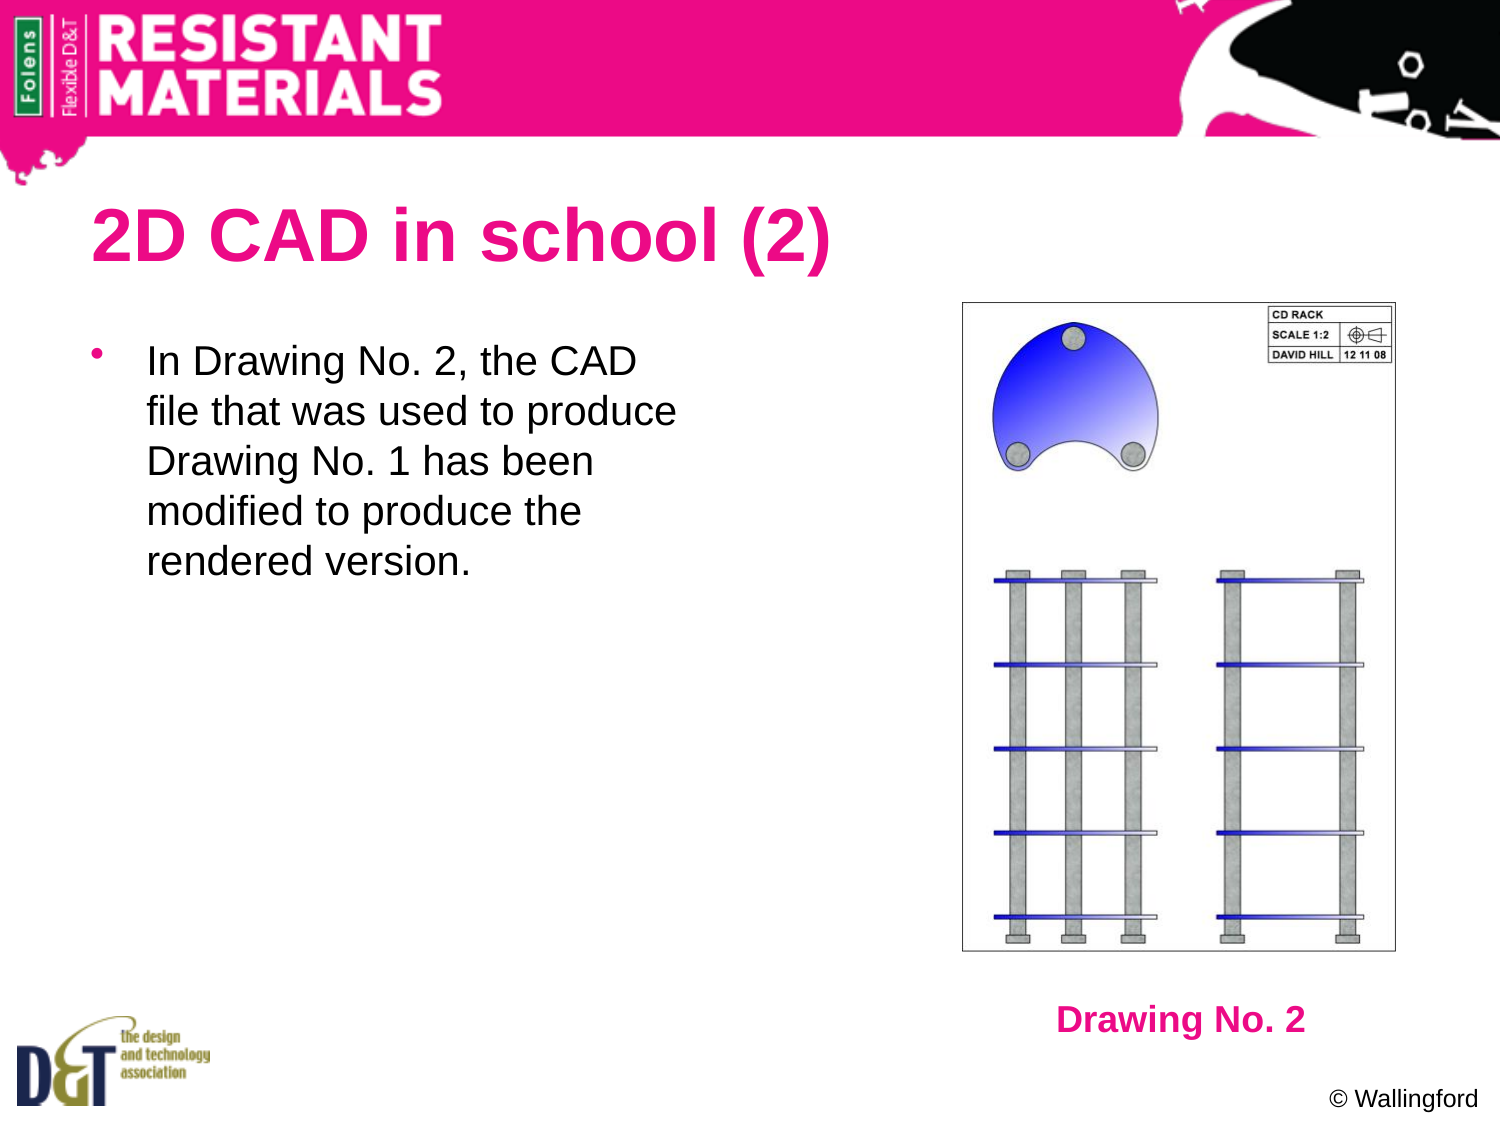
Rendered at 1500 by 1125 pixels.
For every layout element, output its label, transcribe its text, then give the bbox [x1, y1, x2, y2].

title 2D CAD in school (2) [76, 160, 1427, 301]
text_box © Wallingford [1257, 1074, 1495, 1125]
picture [0, 0, 1500, 1125]
list In Drawing No. 2, the CAD file that was used to produce Drawing No. 1 has been modified to produce the rendered version. [75, 326, 703, 1005]
text_box Drawing No. 2 [998, 987, 1365, 1048]
